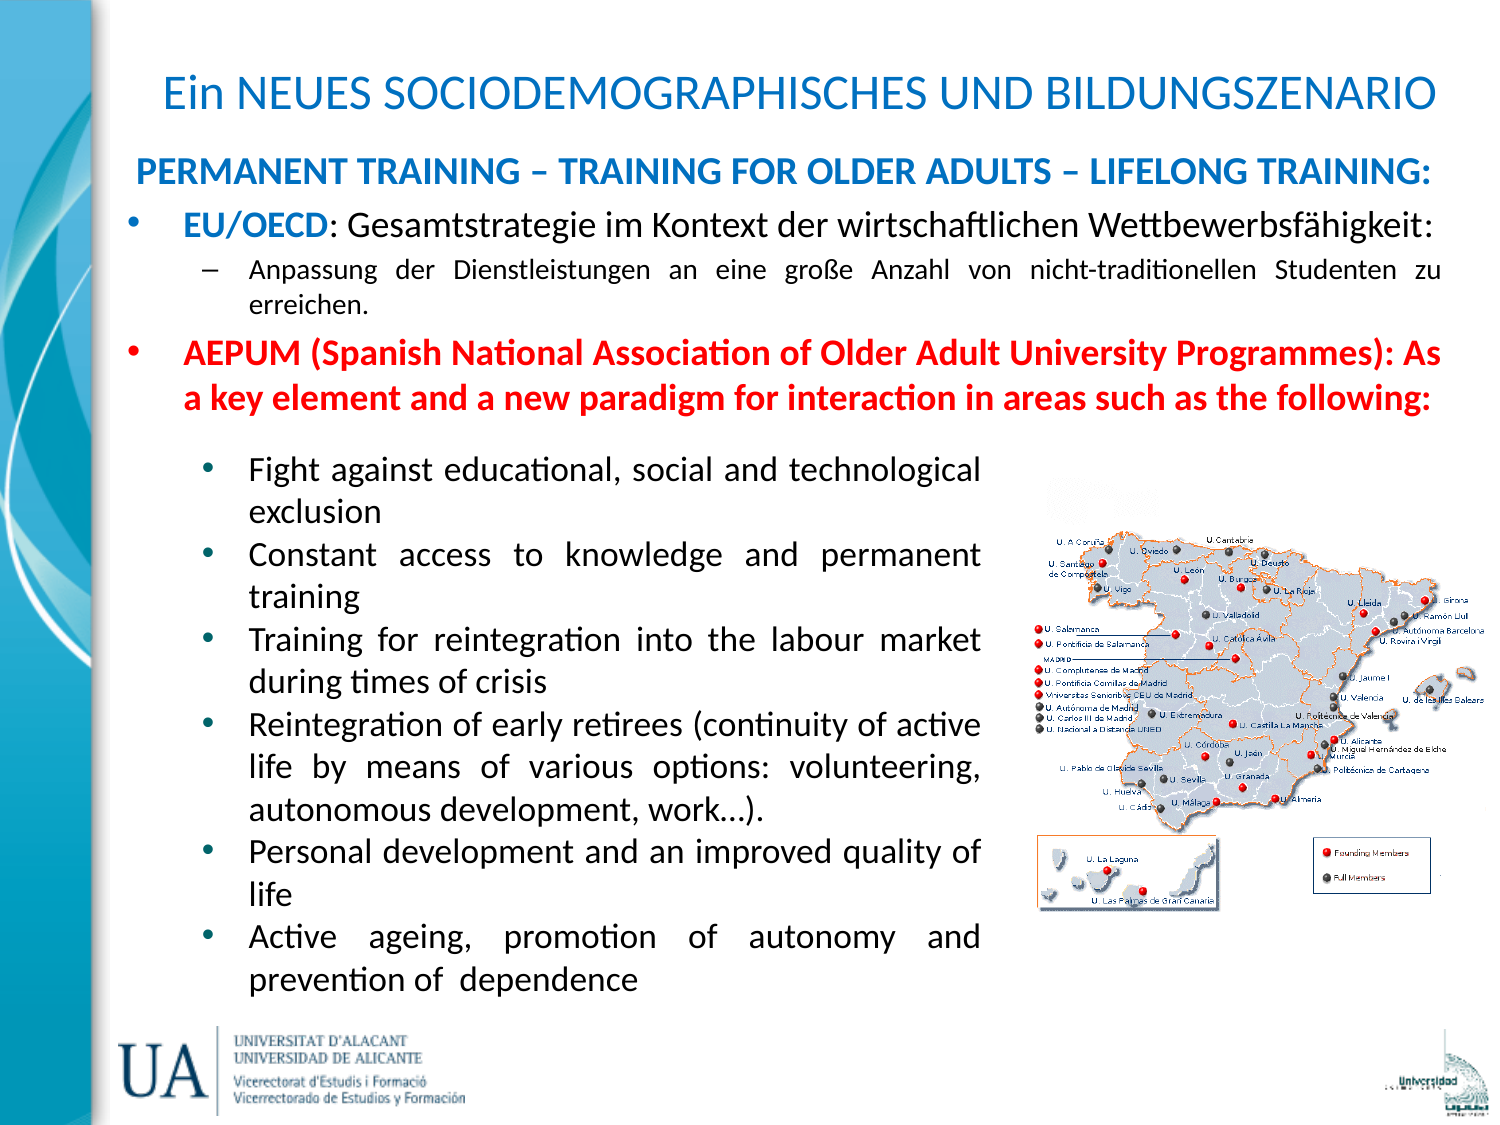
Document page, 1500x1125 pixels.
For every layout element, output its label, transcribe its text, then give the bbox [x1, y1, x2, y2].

picture [118, 1026, 465, 1116]
picture [1033, 477, 1495, 931]
title Ein NEUES SOCIODEMOGRAPHISCHES UND BILDUNGSZENARIO [112, 0, 1489, 119]
text_box Fight against educational, social and technological exclusion Constant access to knowledge and permanent training Training for reintegration into the labour market during times of crisis Reintegration of early retirees (continuity of active life by means of various options: volunteering, autonomous development, work…). Personal development and an improved quality of life Active ageing, promotion of autonomy and prevention of dependence [112, 438, 998, 1006]
list PERMANENT TRAINING – TRAINING FOR OLDER ADULTS – LIFELONG TRAINING: EU/OECD: Gesamtstrategie im Kontext der wirtschaftlichen Wettbewerbsfähigkeit: Anpassung der Dienstleistungen an eine große Anzahl von nicht-traditionellen Studenten zu erreichen. AEPUM (Spanish National Association of Older Adult University Programmes): As a key element and a new paradigm for interaction in areas such as the following: [112, 137, 1458, 1024]
picture [1384, 1029, 1489, 1118]
picture [0, 0, 110, 1125]
